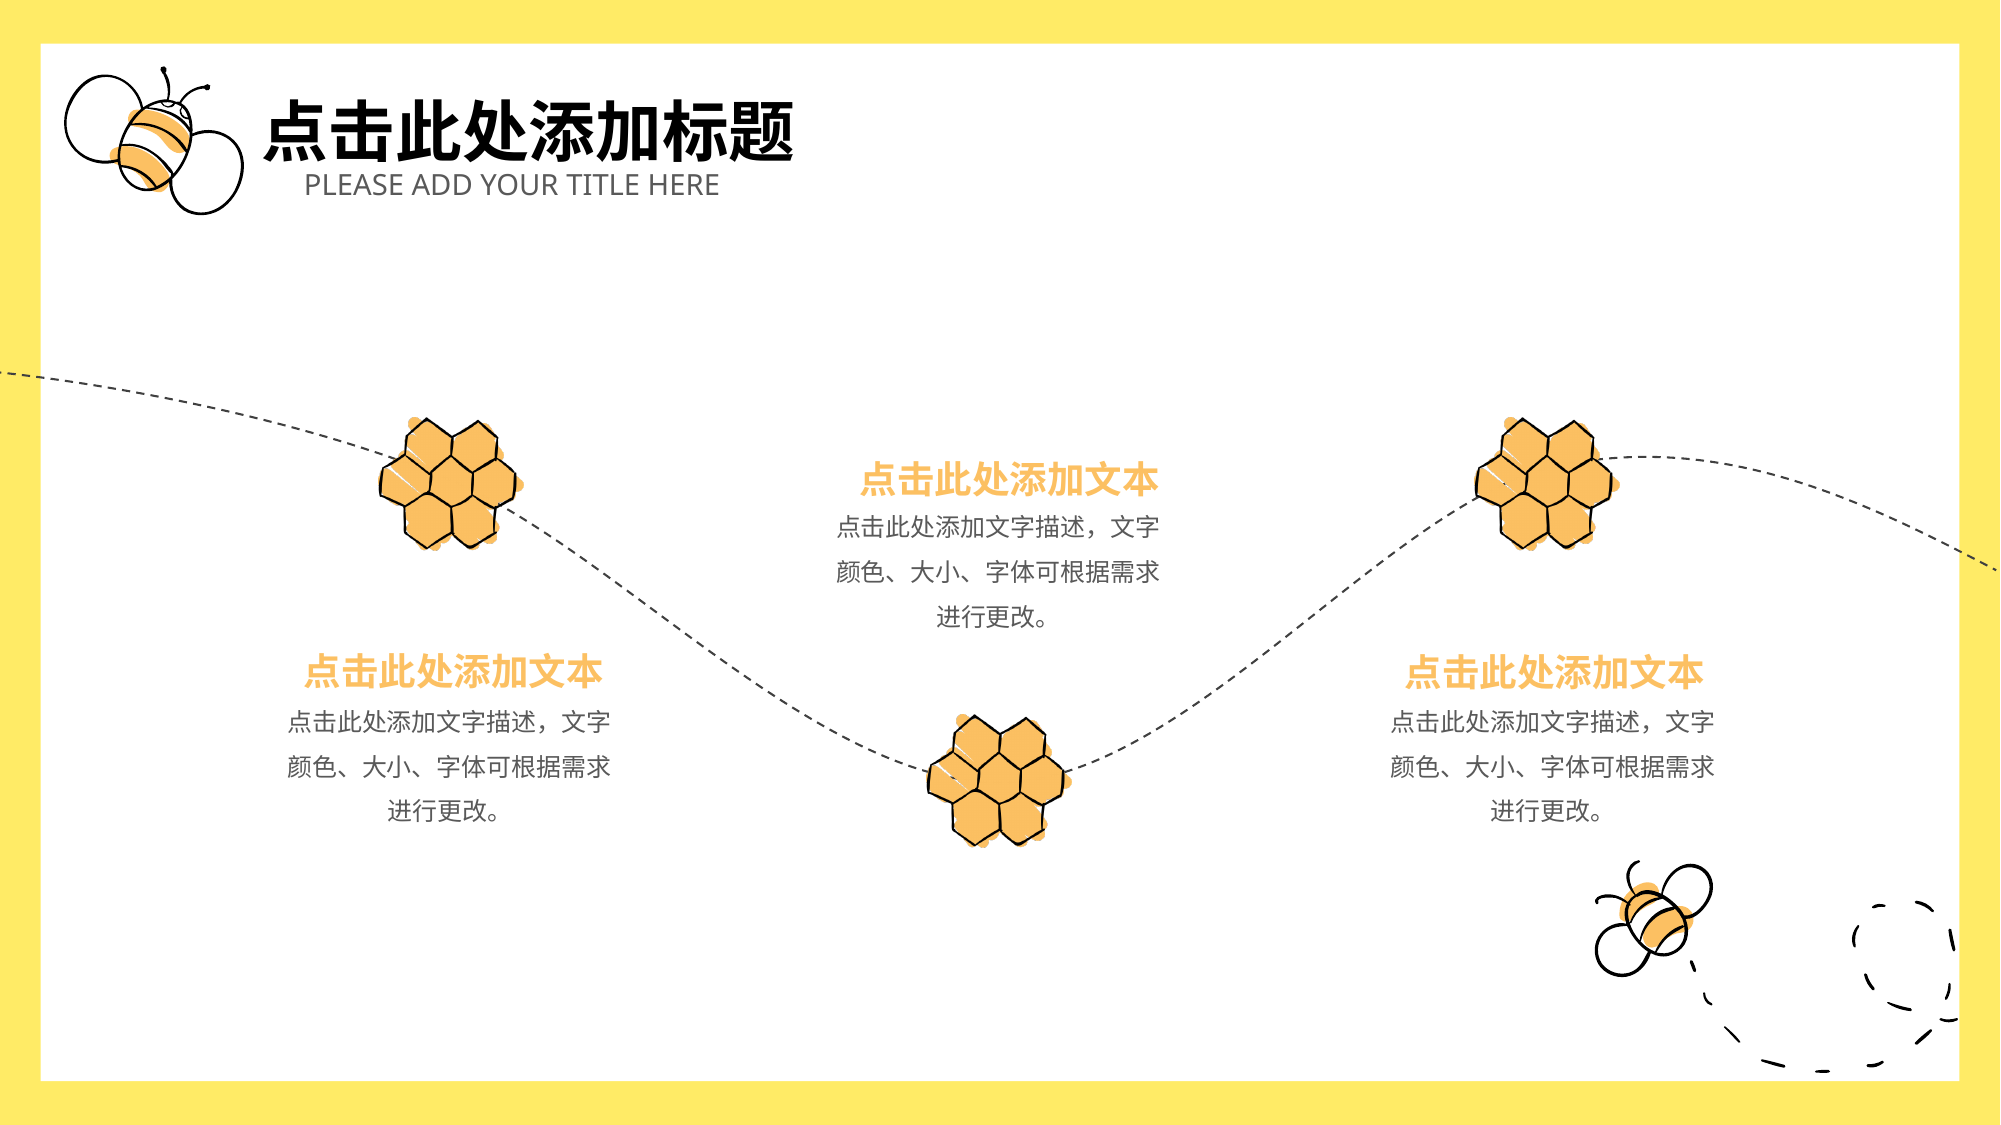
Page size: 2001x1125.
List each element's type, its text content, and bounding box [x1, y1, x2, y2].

picture [378, 417, 524, 551]
text_box 点击此处添加文本 [269, 618, 619, 701]
text_box 点击此处添加标题 [247, 82, 882, 177]
text_box [0, 371, 450, 455]
text_box PLEASE ADD YOUR TITLE HERE [289, 158, 736, 209]
text_box 点击此处添加文本 [1370, 619, 1720, 702]
text_box 点击此处添加文字描述，文字颜色、大小、字体可根据需求进行更改。 [264, 683, 635, 834]
picture [1594, 739, 1990, 1073]
text_box 点击此处添加文字描述，文字颜色、大小、字体可根据需求进行更改。 [1367, 683, 1738, 834]
text_box [1620, 455, 1997, 572]
picture [63, 65, 245, 216]
picture [926, 714, 1072, 848]
text_box [524, 424, 1474, 773]
text_box 点击此处添加文本 [825, 425, 1175, 509]
picture [1474, 417, 1620, 551]
text_box 点击此处添加文字描述，文字颜色、大小、字体可根据需求进行更改。 [813, 489, 1184, 639]
